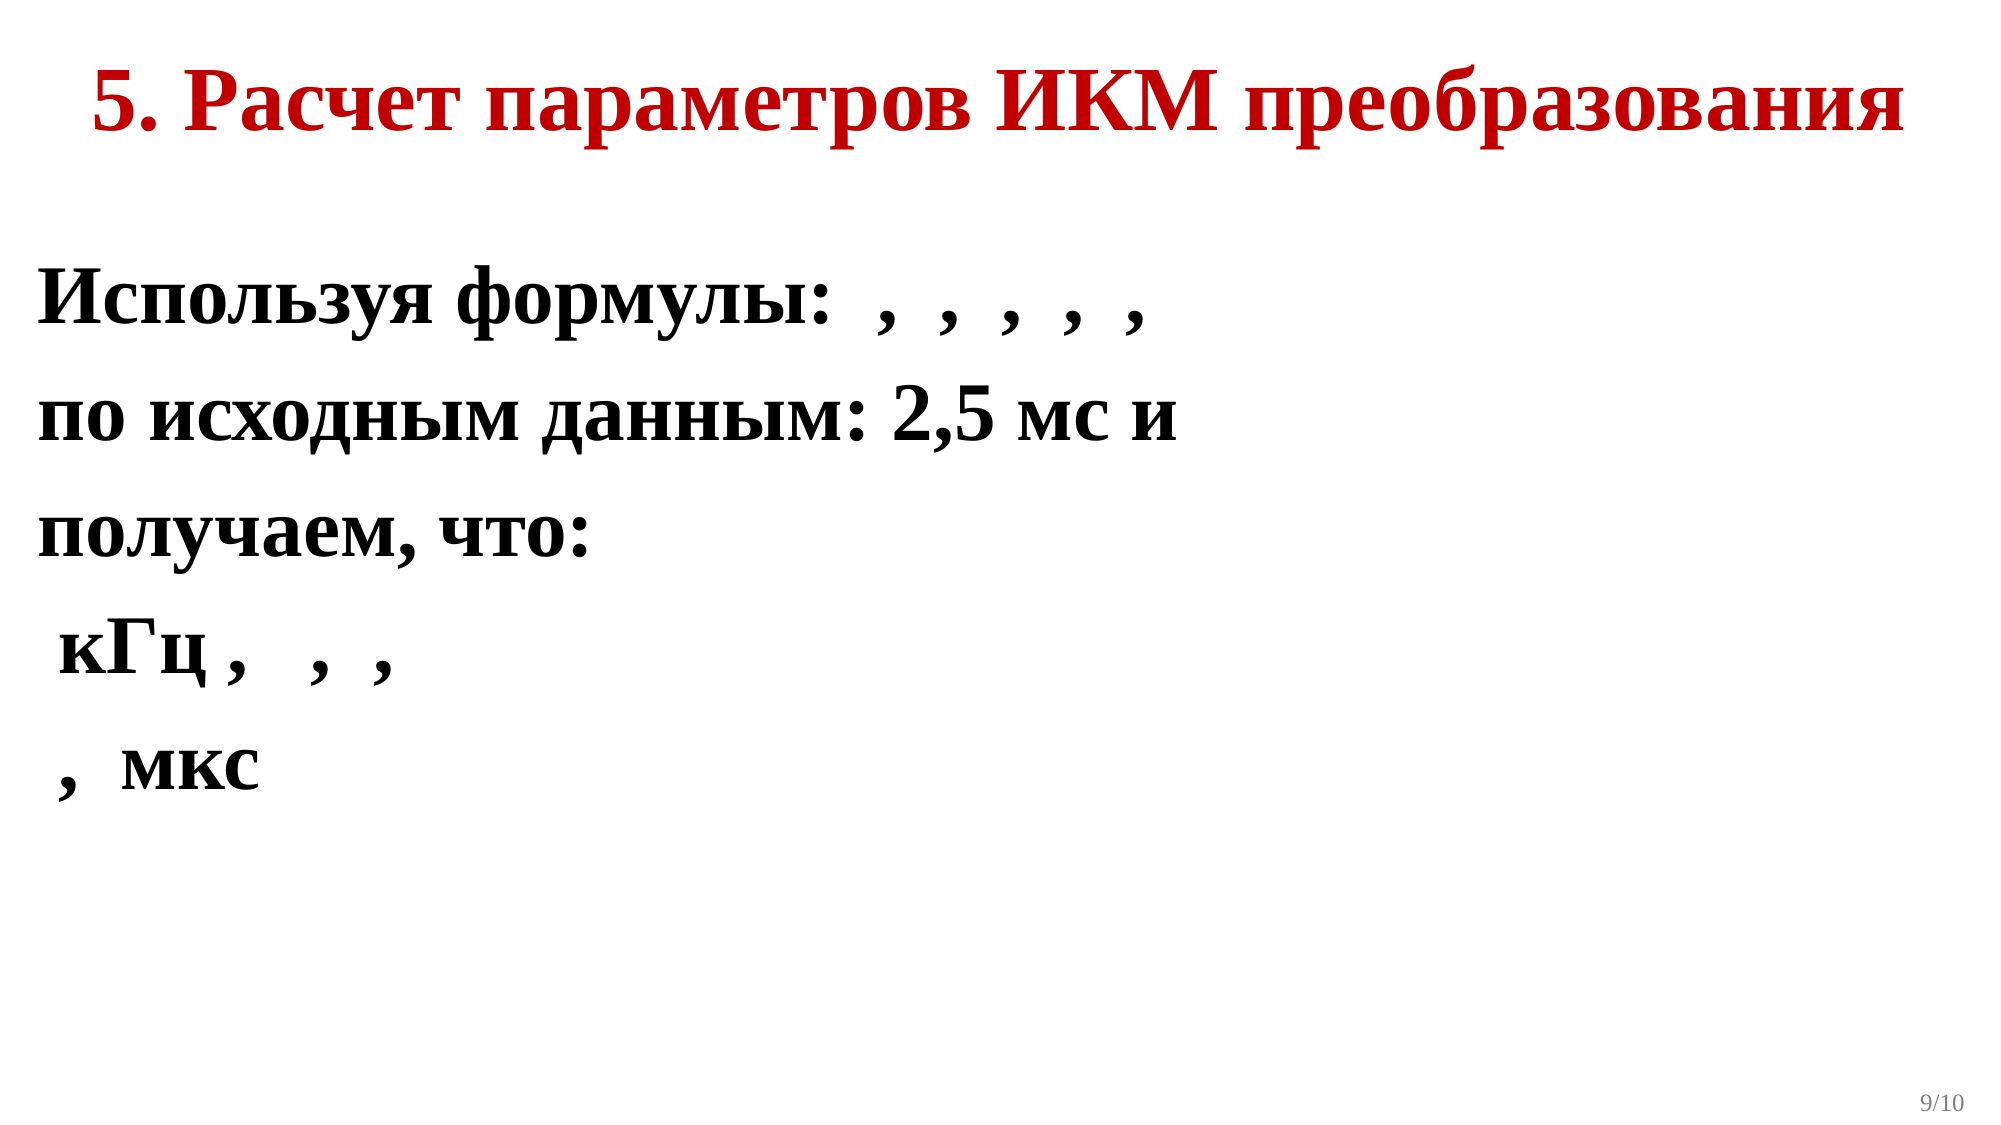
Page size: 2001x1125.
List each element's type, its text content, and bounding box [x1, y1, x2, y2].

title 5. Расчет параметров ИКМ преобразования [31, 0, 1969, 188]
